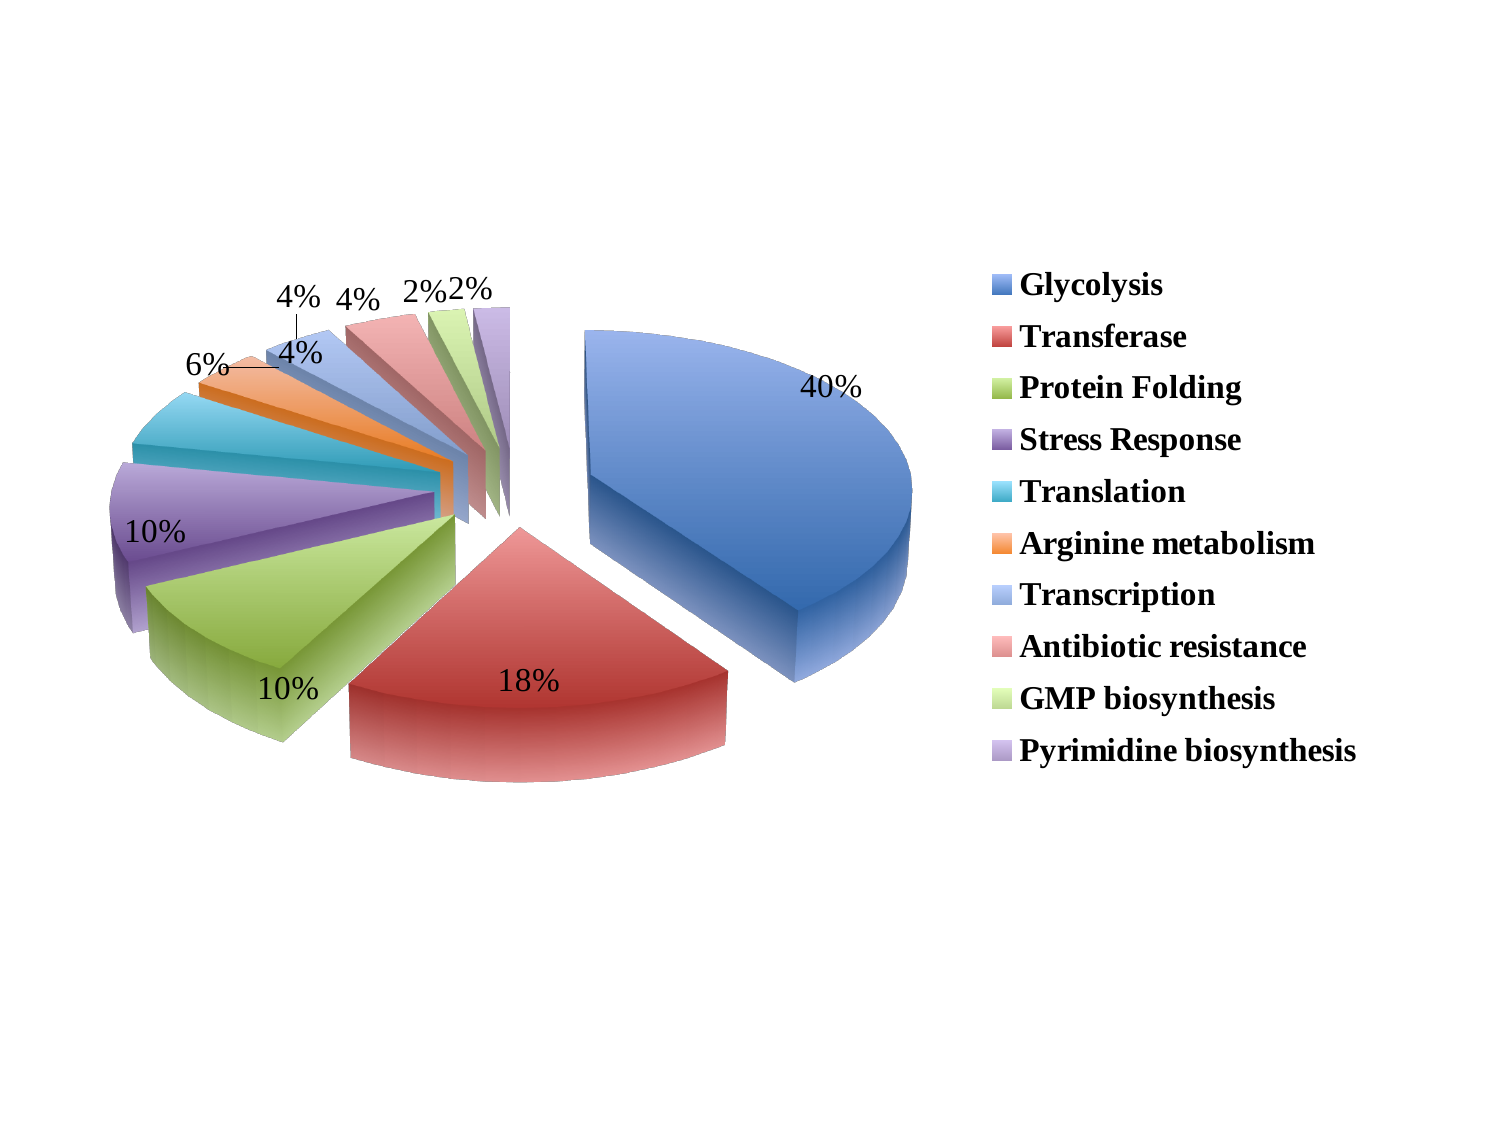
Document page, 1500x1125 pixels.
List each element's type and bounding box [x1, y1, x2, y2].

chart [64, 59, 1435, 1030]
